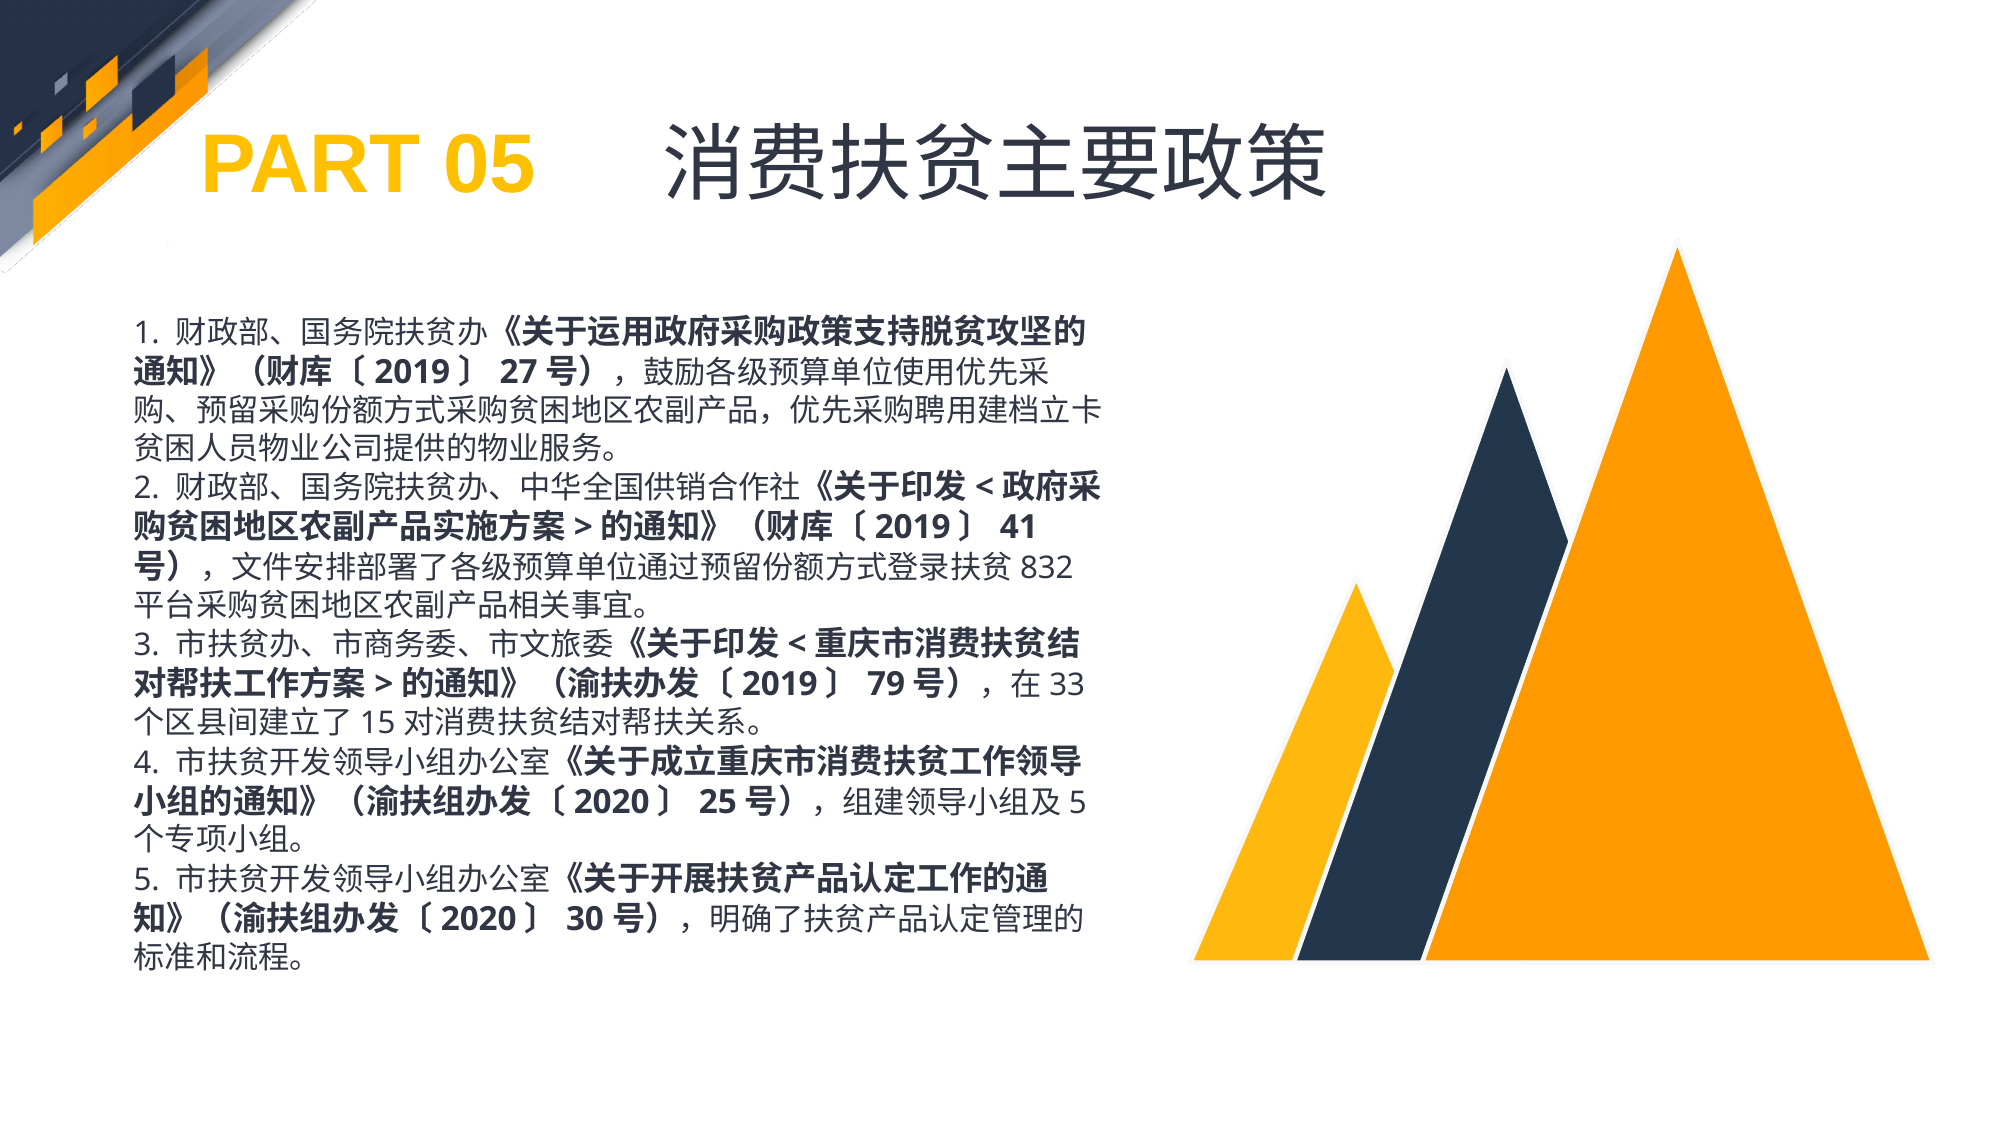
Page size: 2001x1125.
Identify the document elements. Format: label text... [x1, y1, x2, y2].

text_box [1189, 239, 1934, 963]
text_box PART 05 [339, 102, 569, 263]
text_box 消费扶贫主要政策 [569, 103, 1615, 218]
picture [0, 0, 388, 331]
text_box 1. 财政部、国务院扶贫办《关于运用政府采购政策支持脱贫攻坚的通知》（财库〔2019〕27号），鼓励各级预算单位使用优先采购、预留采购份额方式采购贫困地区农副产品，优先采购聘用建档立卡贫困人员物业公司提供的物业服务。 2. 财政部、国务院扶贫办、中华全国供销合作社《关于印发<政府采购贫困地区农副产品实施方案>的通知》（财库〔2019〕41号），文件安排部署了各级预算单位通过预留份额方式登录扶贫832平台采购贫困地区农副产品相关事宜。 3. 市扶贫办、市商务委、市文旅委《关于印发<重庆市消费扶贫结对帮扶工作方案>的通知》（渝扶办发〔2019〕79号），在33个区县间建立了15对消费扶贫结对帮扶关系。 4. 市扶贫开发领导小组办公室《关于成立重庆市消费扶贫工作领导小组的通知》（渝扶组办发〔2020〕25号），组建领导小组及5个专项小组。 5. 市扶贫开发领导小组办公室《关于开展扶贫产品认定工作的通知》（渝扶组办发〔2020〕30号），明确了扶贫产品认定管理的标准和流程。 [127, 304, 1117, 1016]
